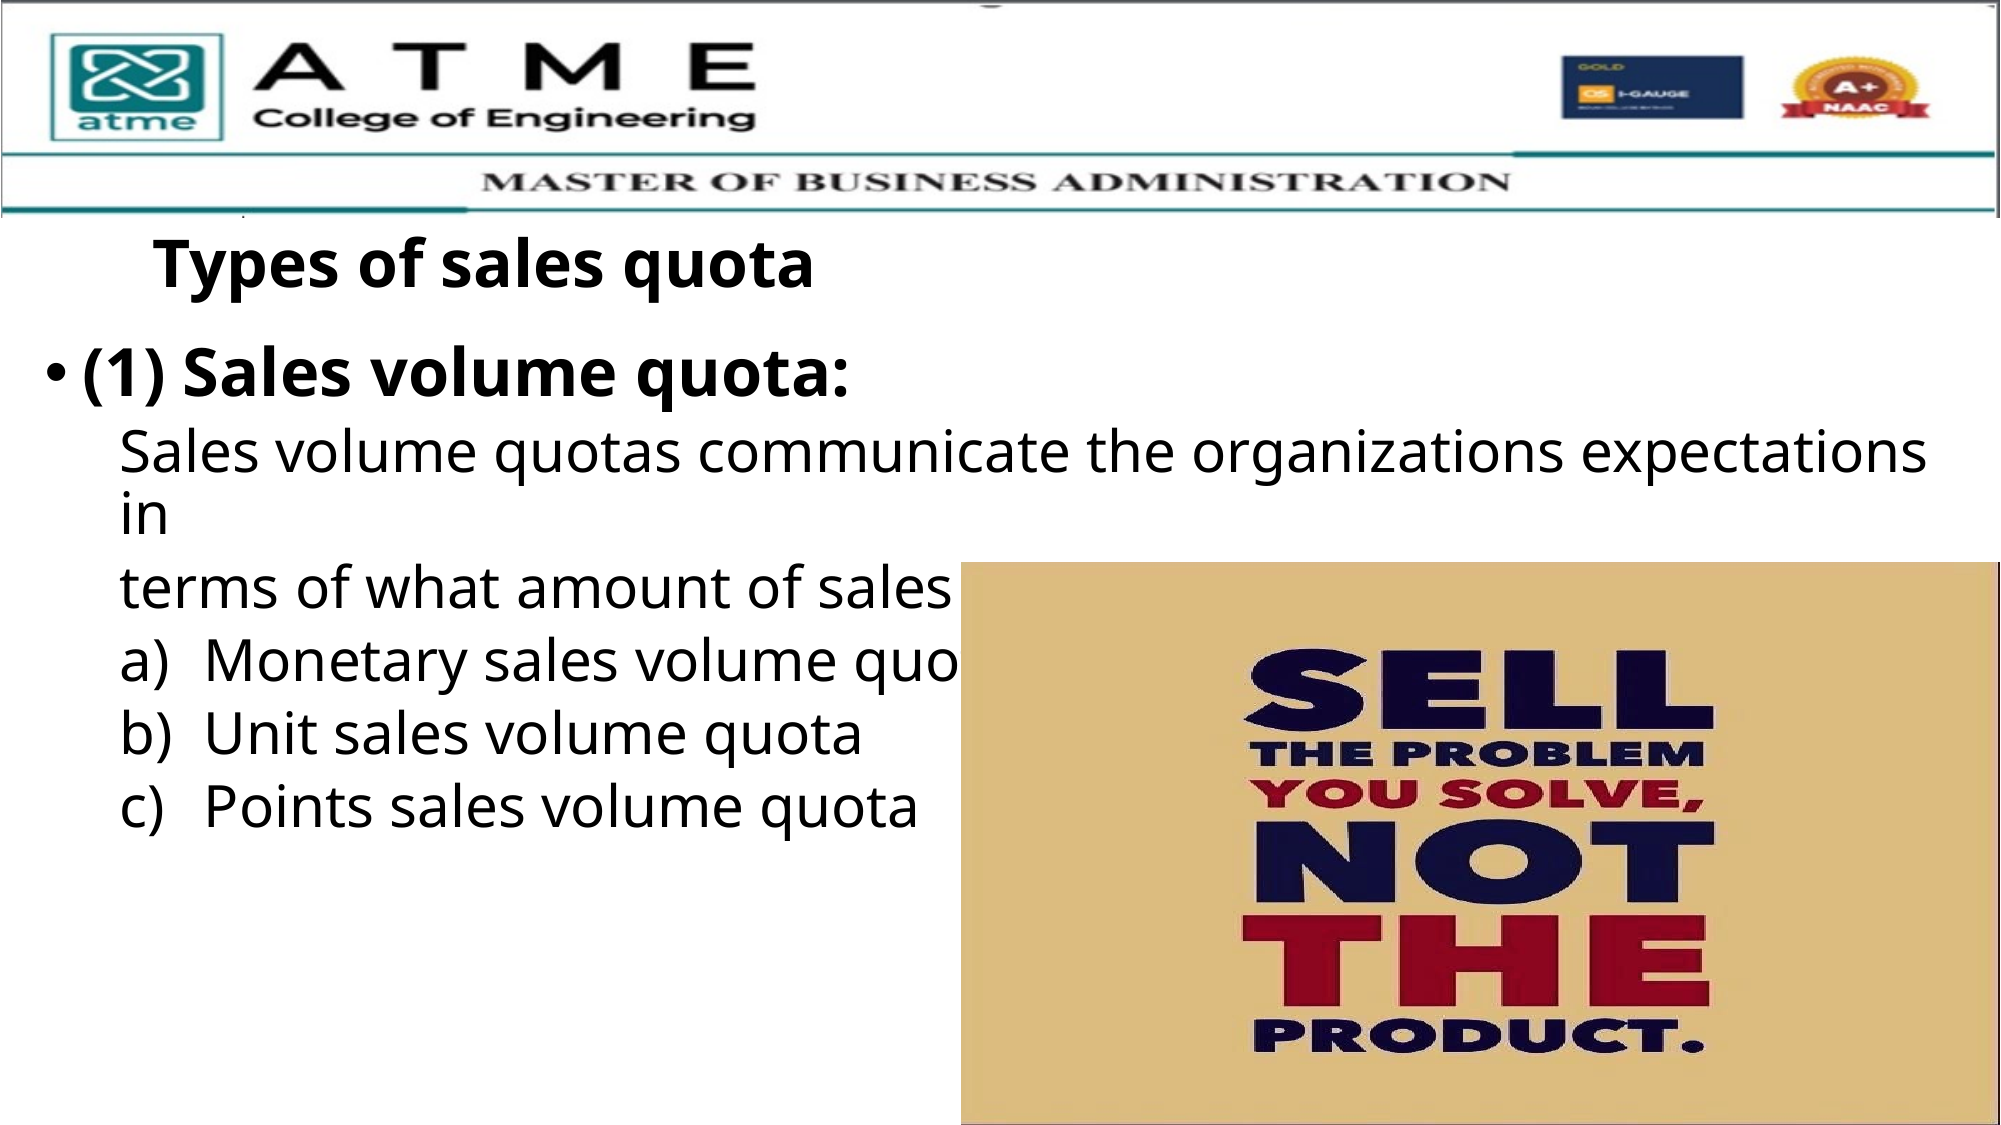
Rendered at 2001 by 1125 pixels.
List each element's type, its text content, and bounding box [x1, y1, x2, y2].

list (1) Sales volume quota: Sales volume quotas communicate the organizations expectations in terms of what amount of sales for/in what period. Monetary sales volume quota Unit sales volume quota Points sales volume quota [29, 331, 1978, 1103]
picture [1, 0, 2000, 218]
picture [960, 561, 2000, 1125]
title Types of sales quota [137, 222, 1863, 310]
